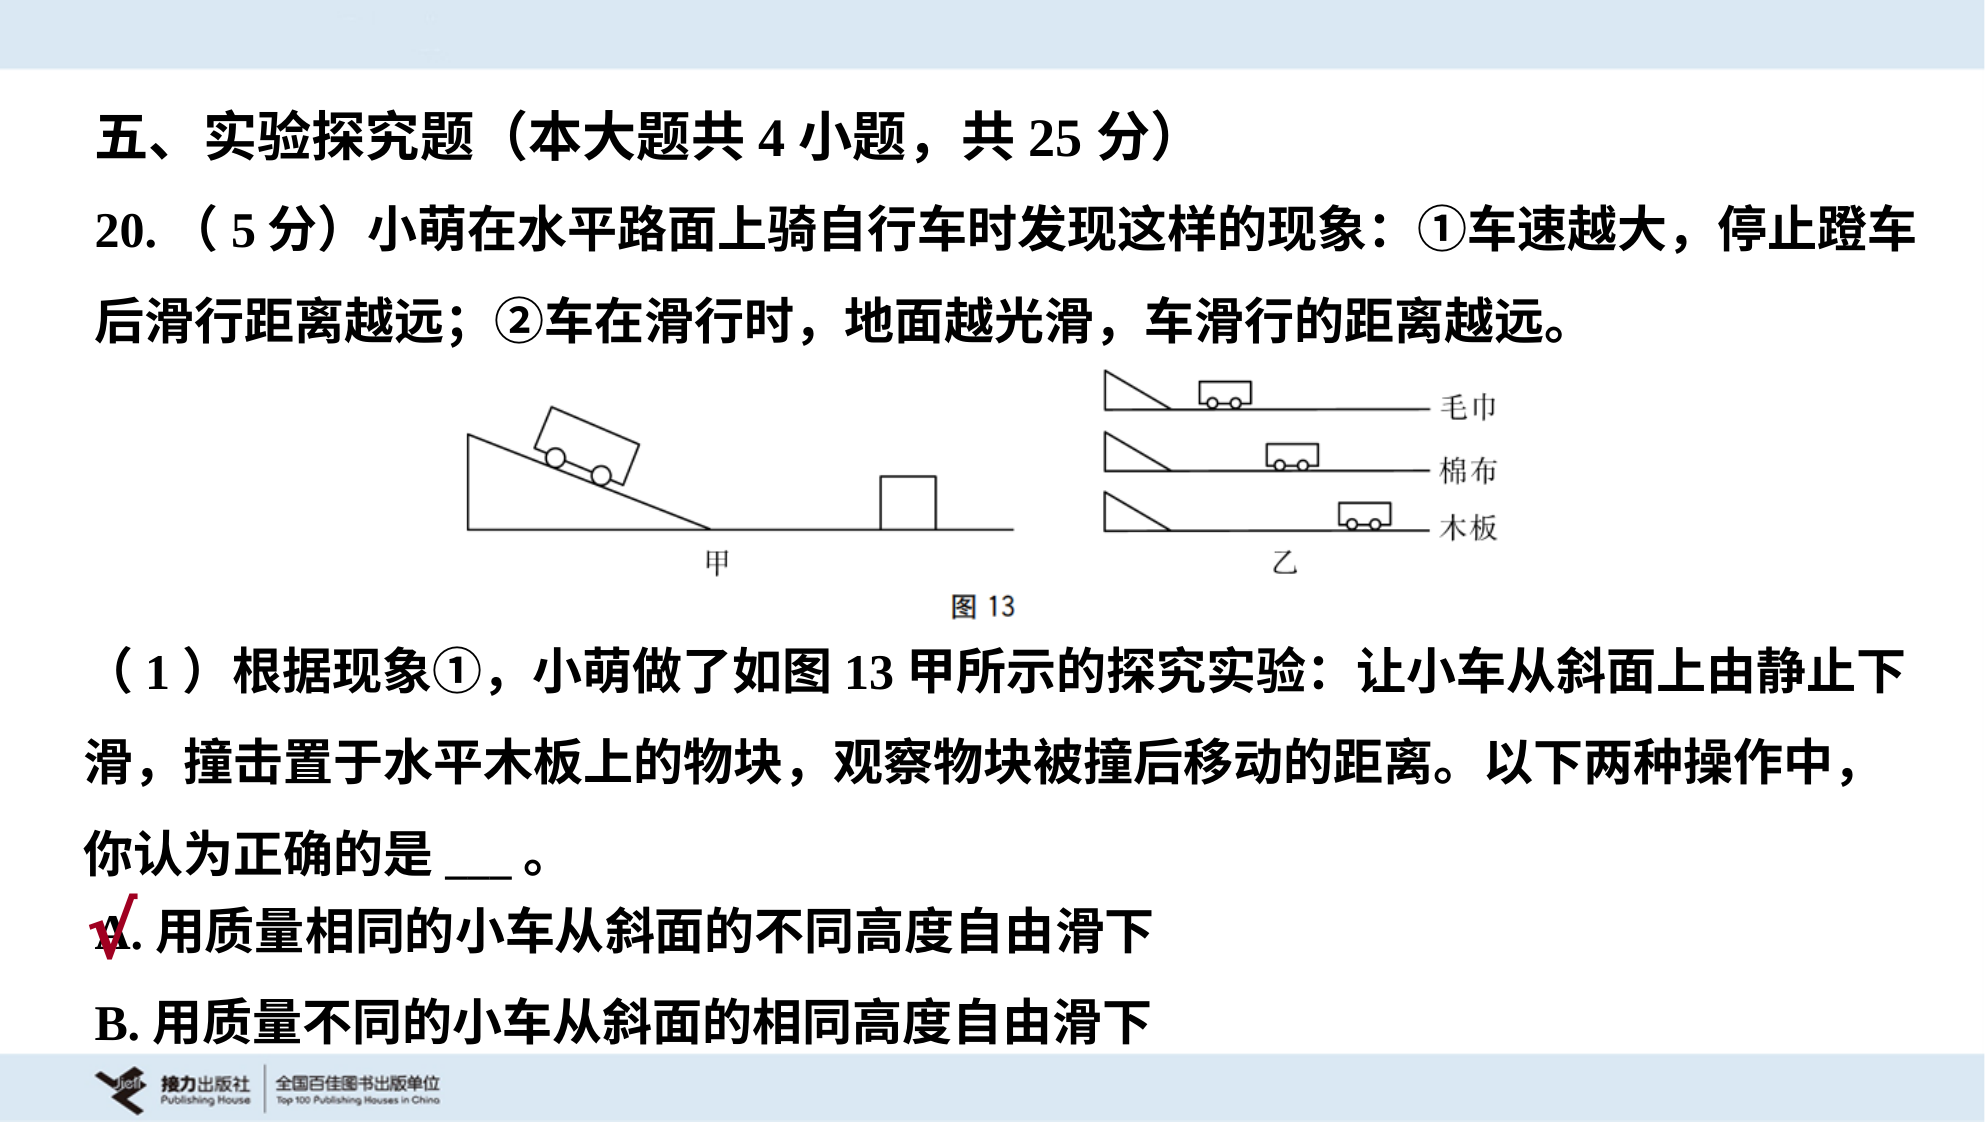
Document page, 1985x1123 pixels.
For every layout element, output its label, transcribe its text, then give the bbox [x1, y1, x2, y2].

text_box √ [86, 881, 139, 974]
text_box 20.（5分）小萌在水平路面上骑自行车时发现这样的现象：①车速越大，停止蹬车 后滑行距离越远；②车在滑行时，地面越光滑，车滑行的距离越远。 [94, 166, 1892, 350]
text_box 五、实验探究题（本大题共4小题，共25分） [94, 71, 1892, 166]
picture [0, 0, 1985, 1122]
text_box A.用质量相同的小车从斜面的不同高度自由滑下 B.用质量不同的小车从斜面的相同高度自由滑下 [94, 867, 1892, 1051]
text_box （1）根据现象①，小萌做了如图13甲所示的探究实验：让小车从斜面上由静止下 滑，撞击置于水平木板上的物块，观察物块被撞后移动的距离。以下两种操作中， 你认为正确的是___。 [83, 607, 1921, 899]
